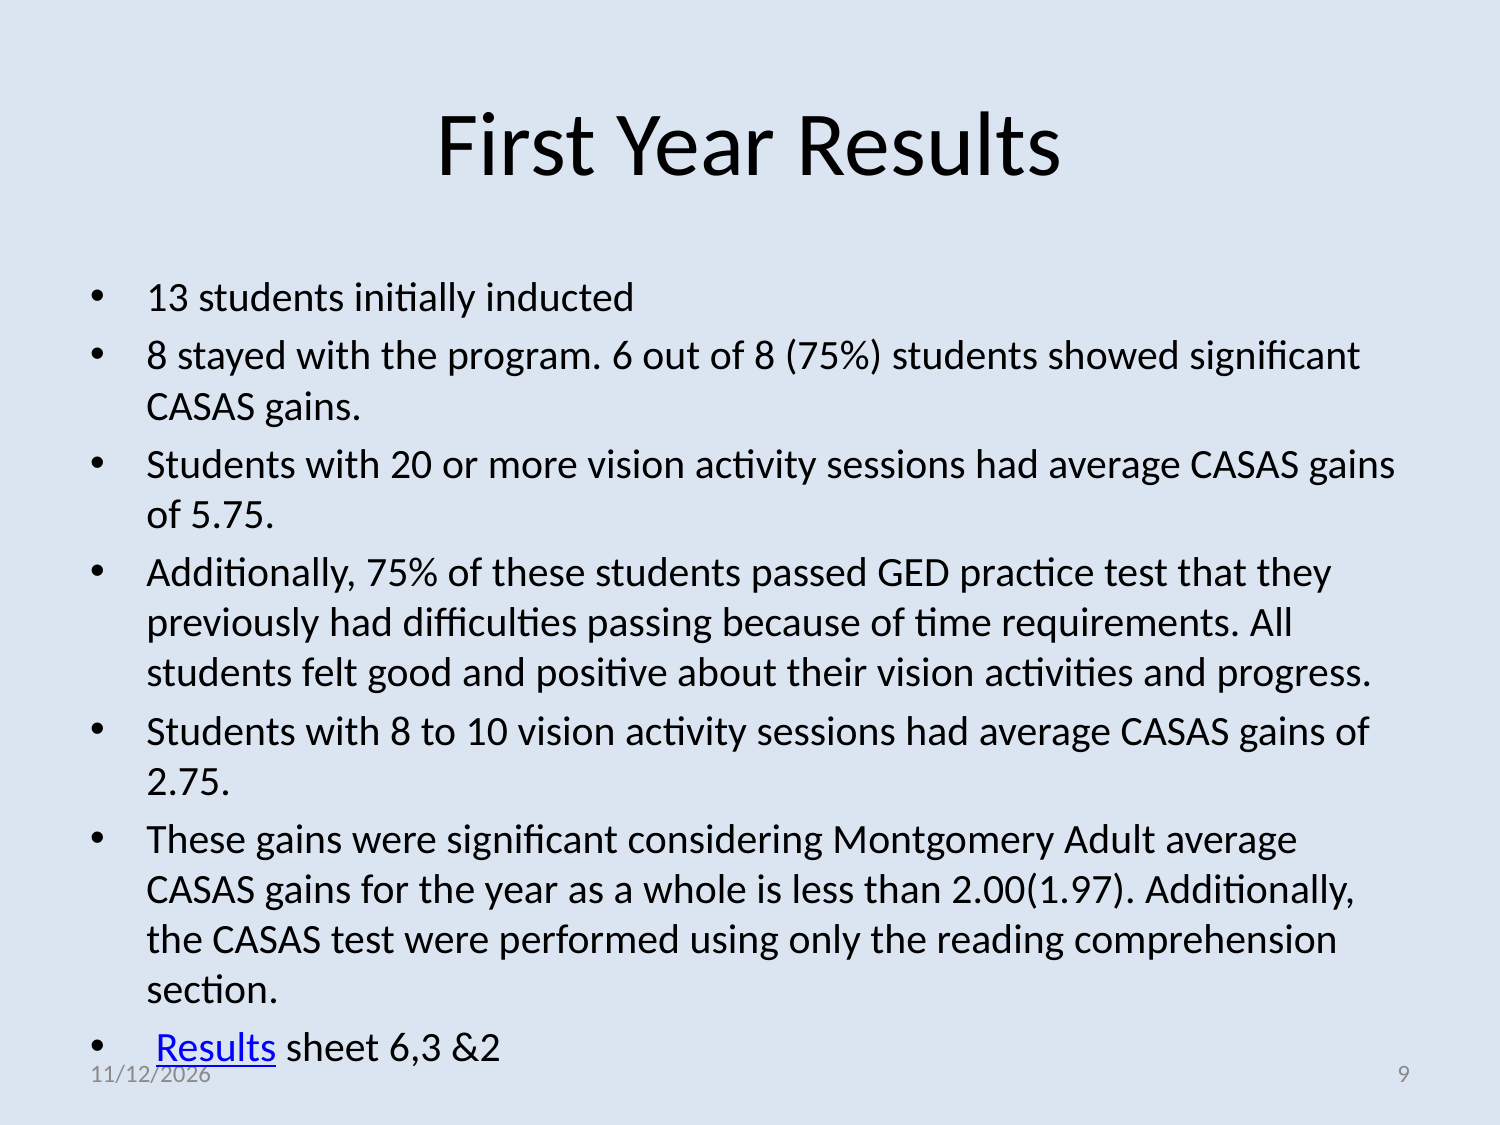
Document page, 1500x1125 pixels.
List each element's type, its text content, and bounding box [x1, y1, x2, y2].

slide_number 9 [1074, 1042, 1425, 1103]
list 13 students initially inducted 8 stayed with the program. 6 out of 8 (75%) students showed significant CASAS gains. Students with 20 or more vision activity sessions had average CASAS gains of 5.75. Additionally, 75% of these students passed GED practice test that they previously had difficulties passing because of time requirements. All students felt good and positive about their vision activities and progress. Students with 8 to 10 vision activity sessions had average CASAS gains of 2.75. These gains were significant considering Montgomery Adult average CASAS gains for the year as a whole is less than 2.00(1.97). Additionally, the CASAS test were performed using only the reading comprehension section. Results sheet 6,3 &2 [75, 262, 1425, 1005]
title First Year Results [75, 45, 1425, 233]
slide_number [75, 1042, 425, 1103]
